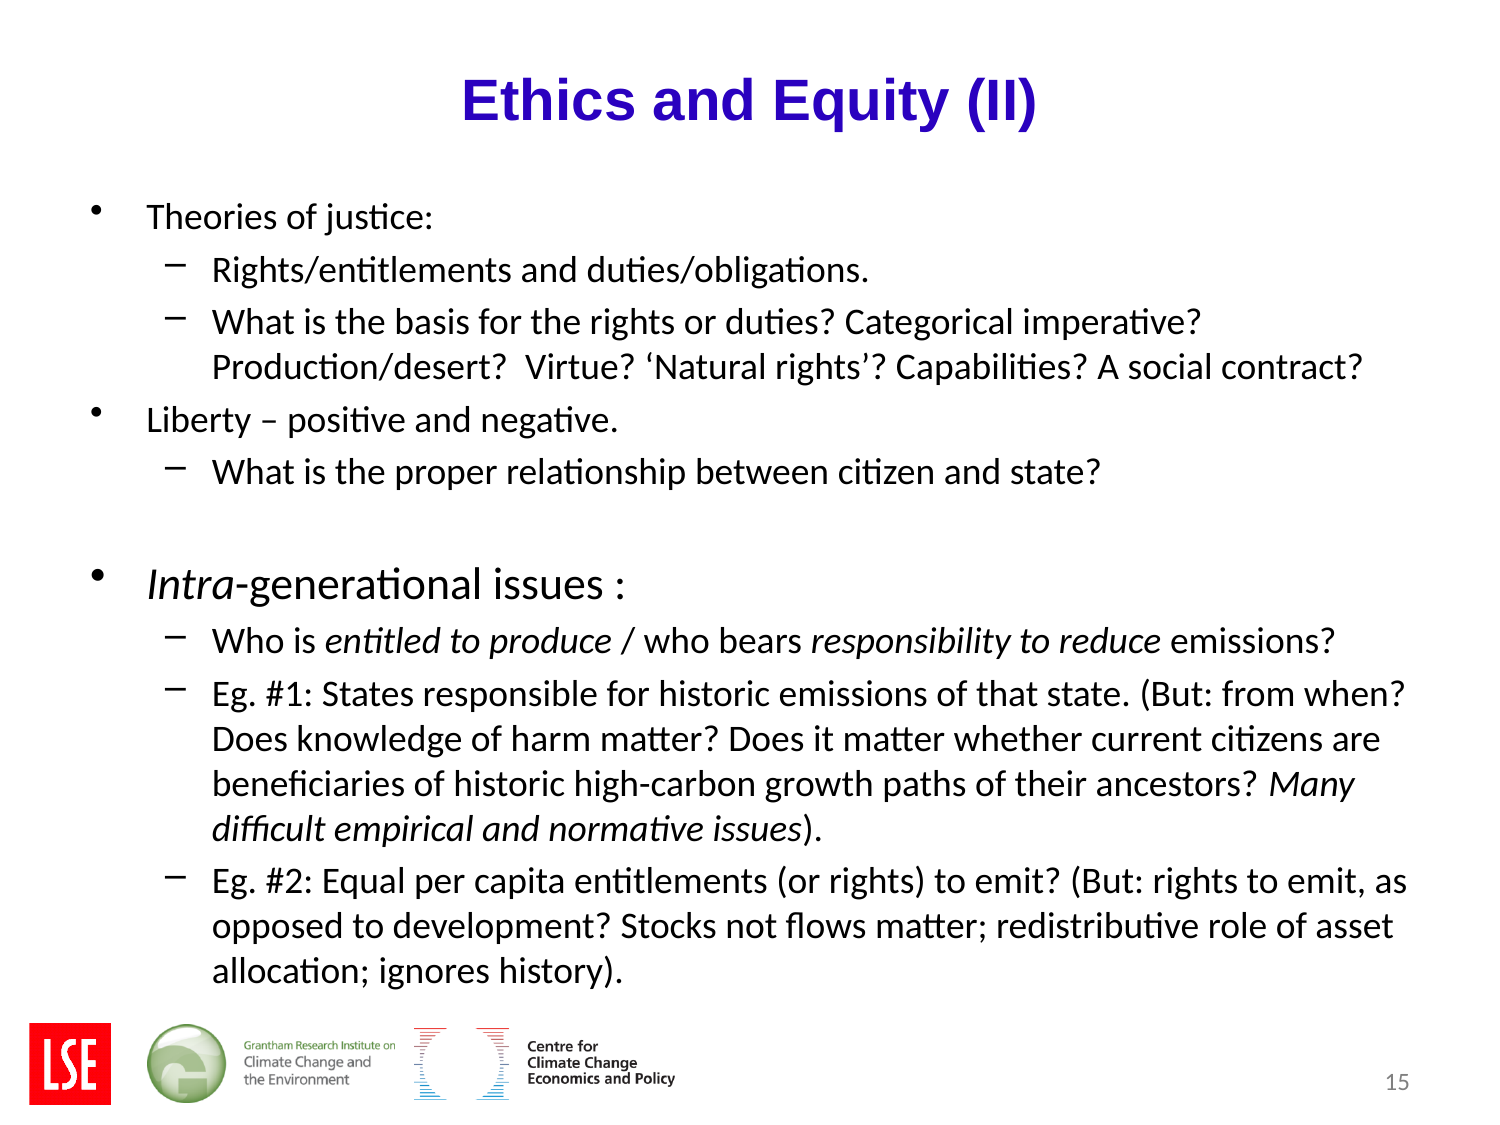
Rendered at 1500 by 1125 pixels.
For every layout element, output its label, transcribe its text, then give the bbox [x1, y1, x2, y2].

list Theories of justice: Rights/entitlements and duties/obligations. What is the basis for the rights or duties? Categorical imperative? Production/desert? Virtue? ‘Natural rights’? Capabilities? A social contract? Liberty – positive and negative. What is the proper relationship between citizen and state? Intra-generational issues : Who is entitled to produce / who bears responsibility to reduce emissions? Eg. #1: States responsible for historic emissions of that state. (But: from when? Does knowledge of harm matter? Does it matter whether current citizens are beneficiaries of historic high-carbon growth paths of their ancestors? Many difficult empirical and normative issues). Eg. #2: Equal per capita entitlements (or rights) to emit? (But: rights to emit, as opposed to development? Stocks not flows matter; redistributive role of asset allocation; ignores history). [75, 184, 1425, 1005]
picture [147, 1024, 395, 1103]
picture [414, 1028, 675, 1100]
title Ethics and Equity (II) [75, 45, 1425, 149]
